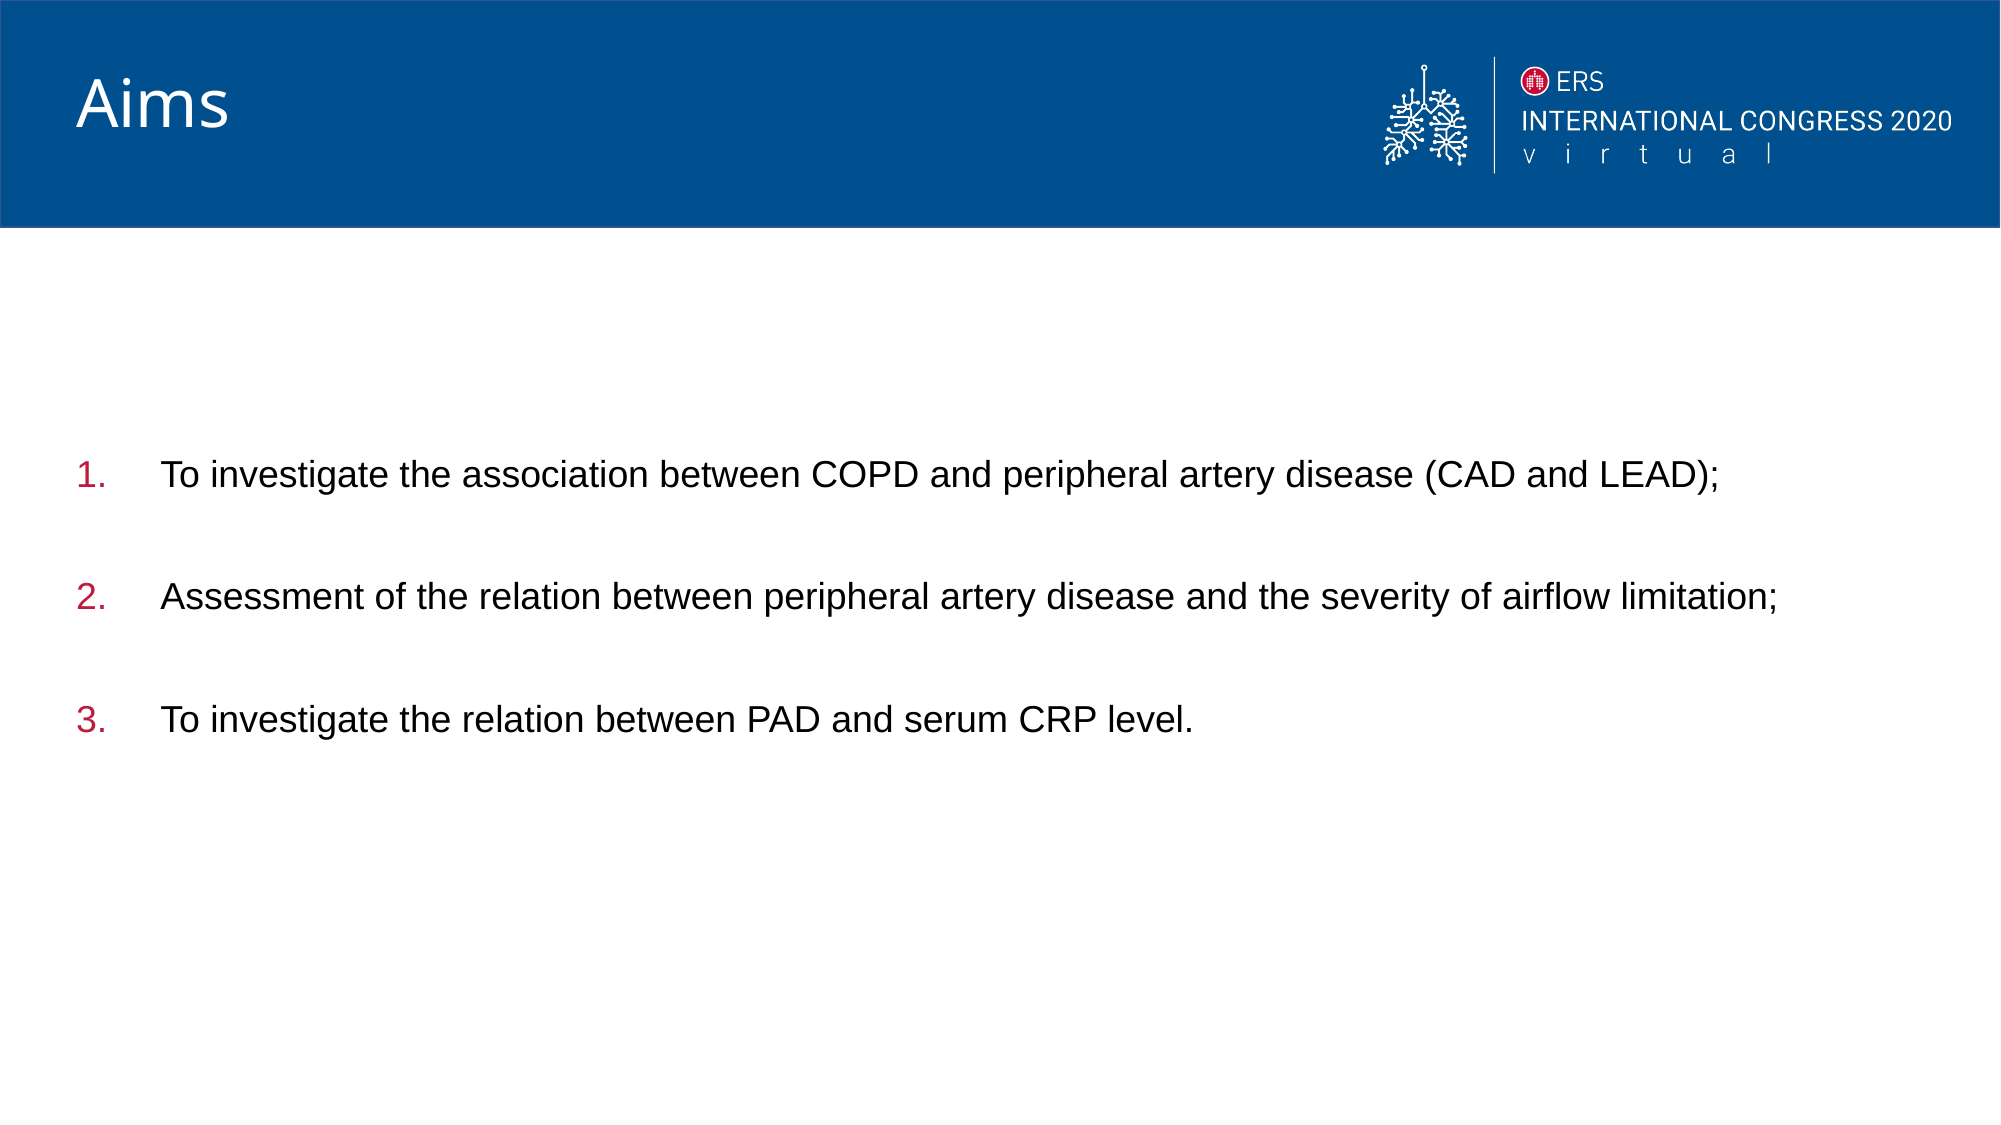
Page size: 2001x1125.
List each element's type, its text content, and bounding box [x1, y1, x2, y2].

title Aims [60, 48, 1626, 163]
picture [1350, 24, 1984, 206]
list To investigate the association between COPD and peripheral artery disease (CAD and LEAD); Assessment of the relation between peripheral artery disease and the severity of airflow limitation; To investigate the relation between PAD and serum CRP level. [60, 274, 1927, 851]
